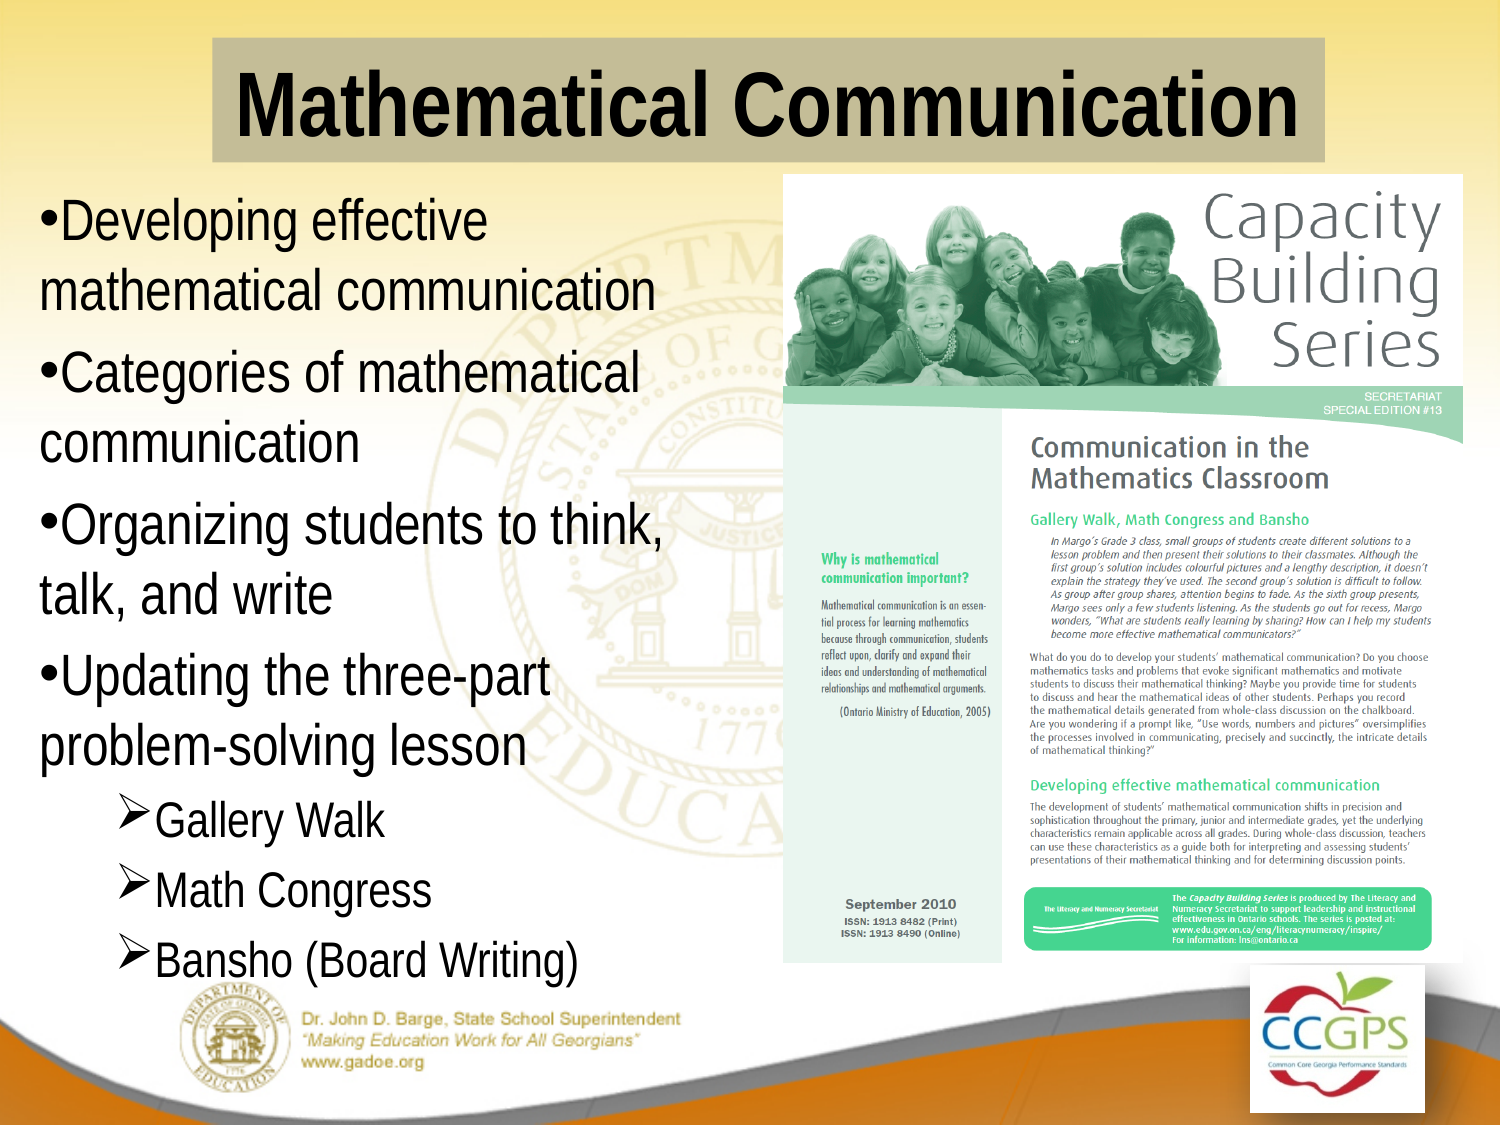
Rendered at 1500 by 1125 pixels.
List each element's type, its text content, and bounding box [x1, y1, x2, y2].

title Mathematical Communication [212, 37, 1326, 163]
subtitle Developing effective mathematical communication Categories of mathematical communication Organizing students to think, talk, and write Updating the three-part problem-solving lesson Gallery Walk Math Congress Bansho (Board Writing) [24, 174, 738, 1038]
picture [0, 0, 1500, 1125]
